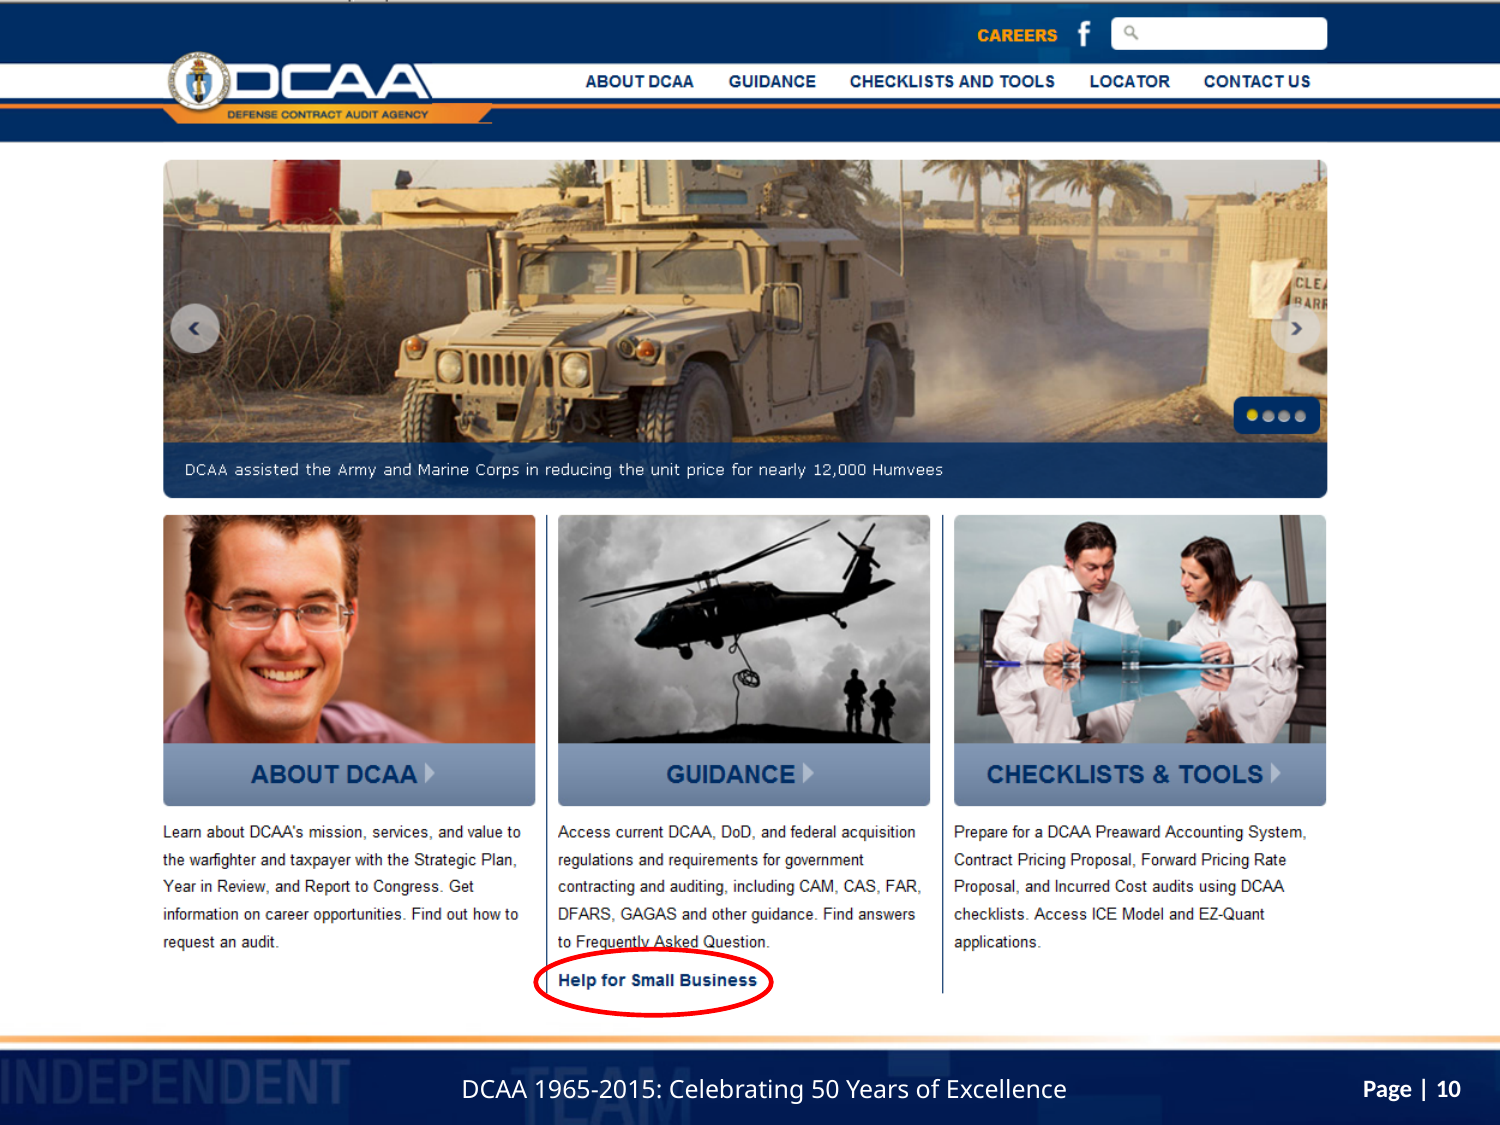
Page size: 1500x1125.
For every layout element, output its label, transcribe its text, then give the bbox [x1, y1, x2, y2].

picture [0, 0, 1500, 1125]
text_box DCAA 1965-2015: Celebrating 50 Years of Excellence [446, 1066, 1083, 1112]
slide_number Page | 10 [1234, 1065, 1477, 1111]
